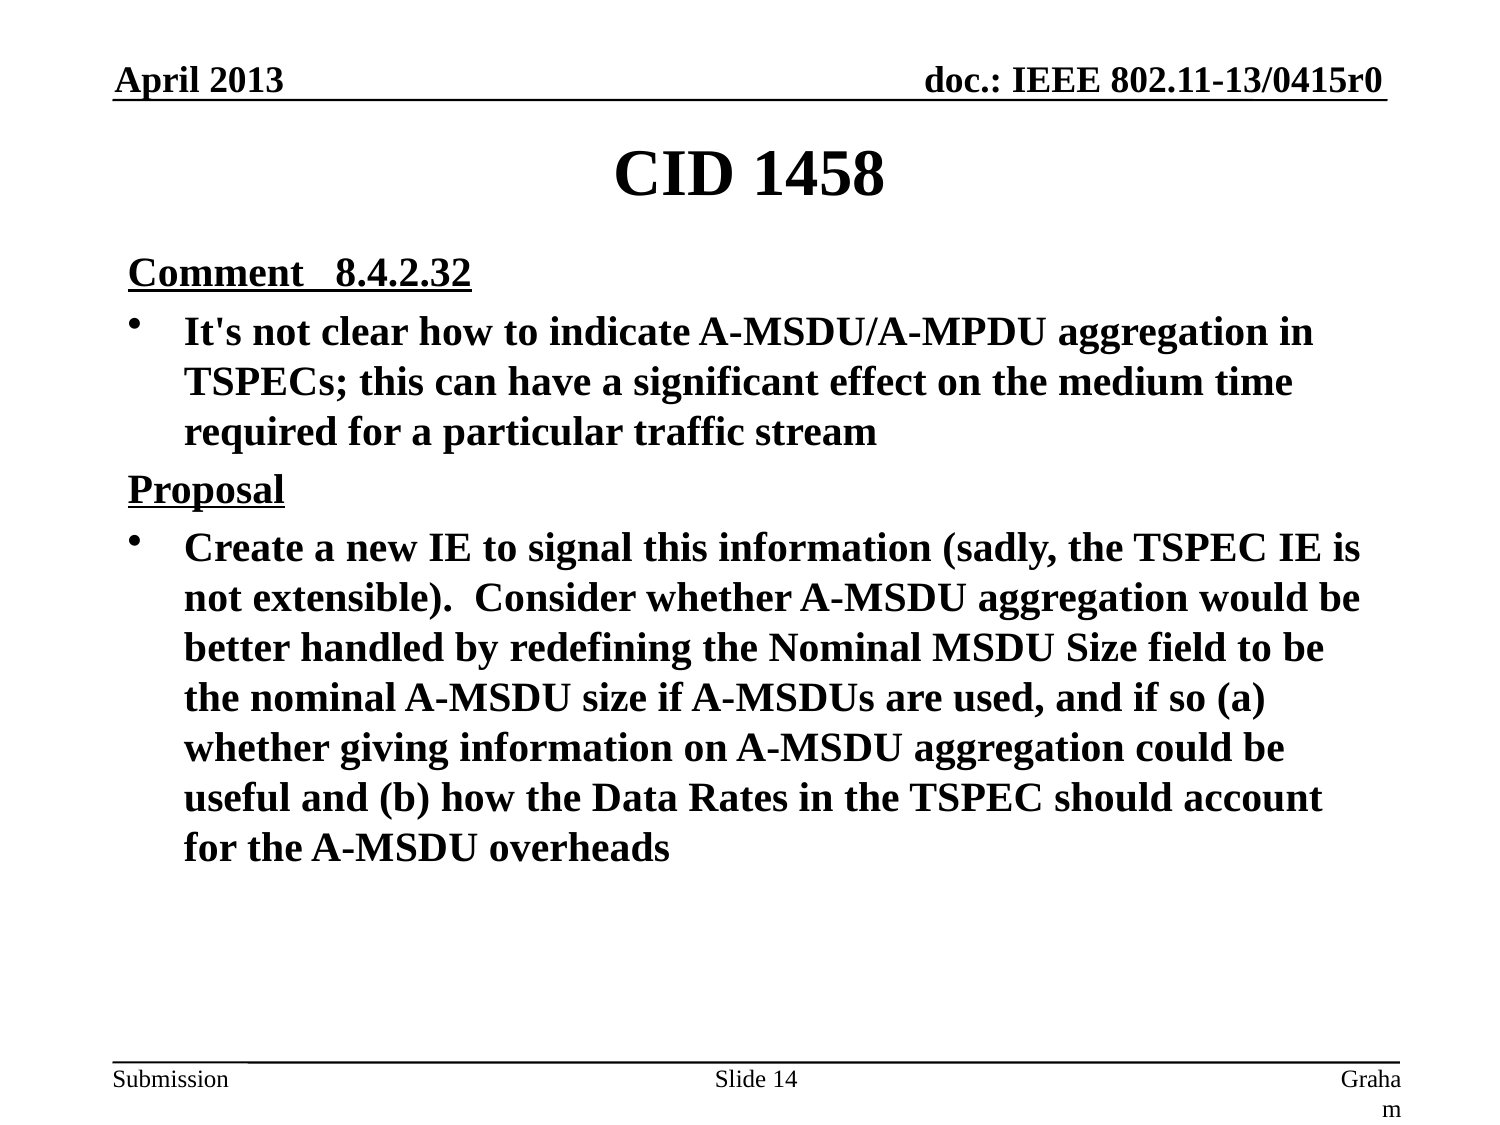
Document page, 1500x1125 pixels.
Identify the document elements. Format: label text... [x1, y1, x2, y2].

title CID 1458 [112, 112, 1388, 225]
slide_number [114, 54, 286, 101]
list Comment 8.4.2.32 It's not clear how to indicate A-MSDU/A-MPDU aggregation in TSPECs; this can have a significant effect on the medium time required for a particular traffic stream Proposal Create a new IE to signal this information (sadly, the TSPEC IE is not extensible). Consider whether A-MSDU aggregation would be better handled by redefining the Nominal MSDU Size field to be the nominal A-MSDU size if A-MSDUs are used, and if so (a) whether giving information on A-MSDU aggregation could be useful and (b) how the Data Rates in the TSPEC should account for the A-MSDU overheads [112, 237, 1388, 1000]
footer Graham Smith, DSP Group [1324, 1061, 1402, 1093]
slide_number Slide 14 [712, 1061, 800, 1093]
